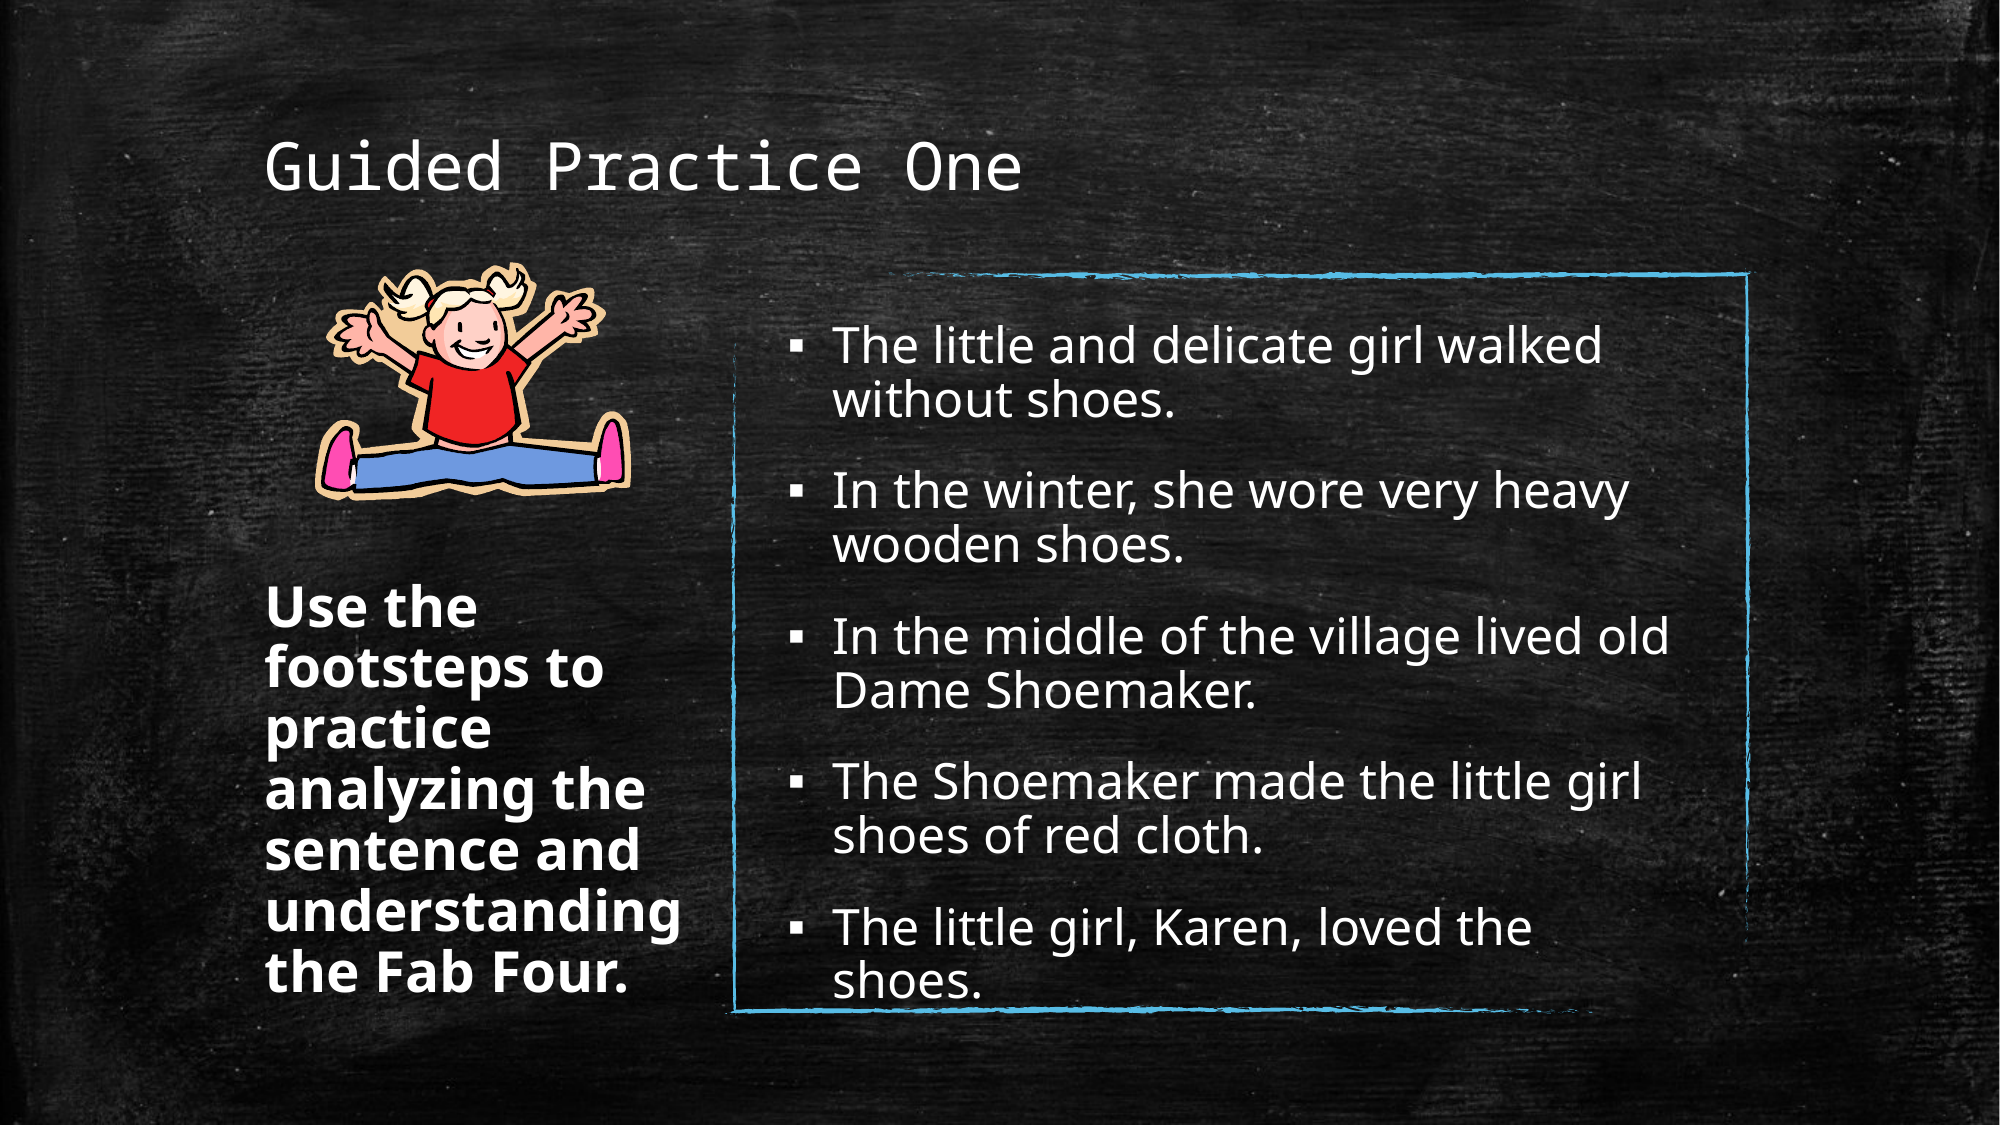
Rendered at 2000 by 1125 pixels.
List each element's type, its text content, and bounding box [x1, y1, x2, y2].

list Use the footsteps to practice analyzing the sentence and understanding the Fab Four. [249, 562, 700, 1013]
list The little and delicate girl walked without shoes. In the winter, she wore very heavy wooden shoes. In the middle of the village lived old Dame Shoemaker. The Shoemaker made the little girl shoes of red cloth. The little girl, Karen, loved the shoes. [772, 312, 1703, 975]
picture [313, 257, 637, 506]
title Guided Practice One [249, 45, 1750, 213]
